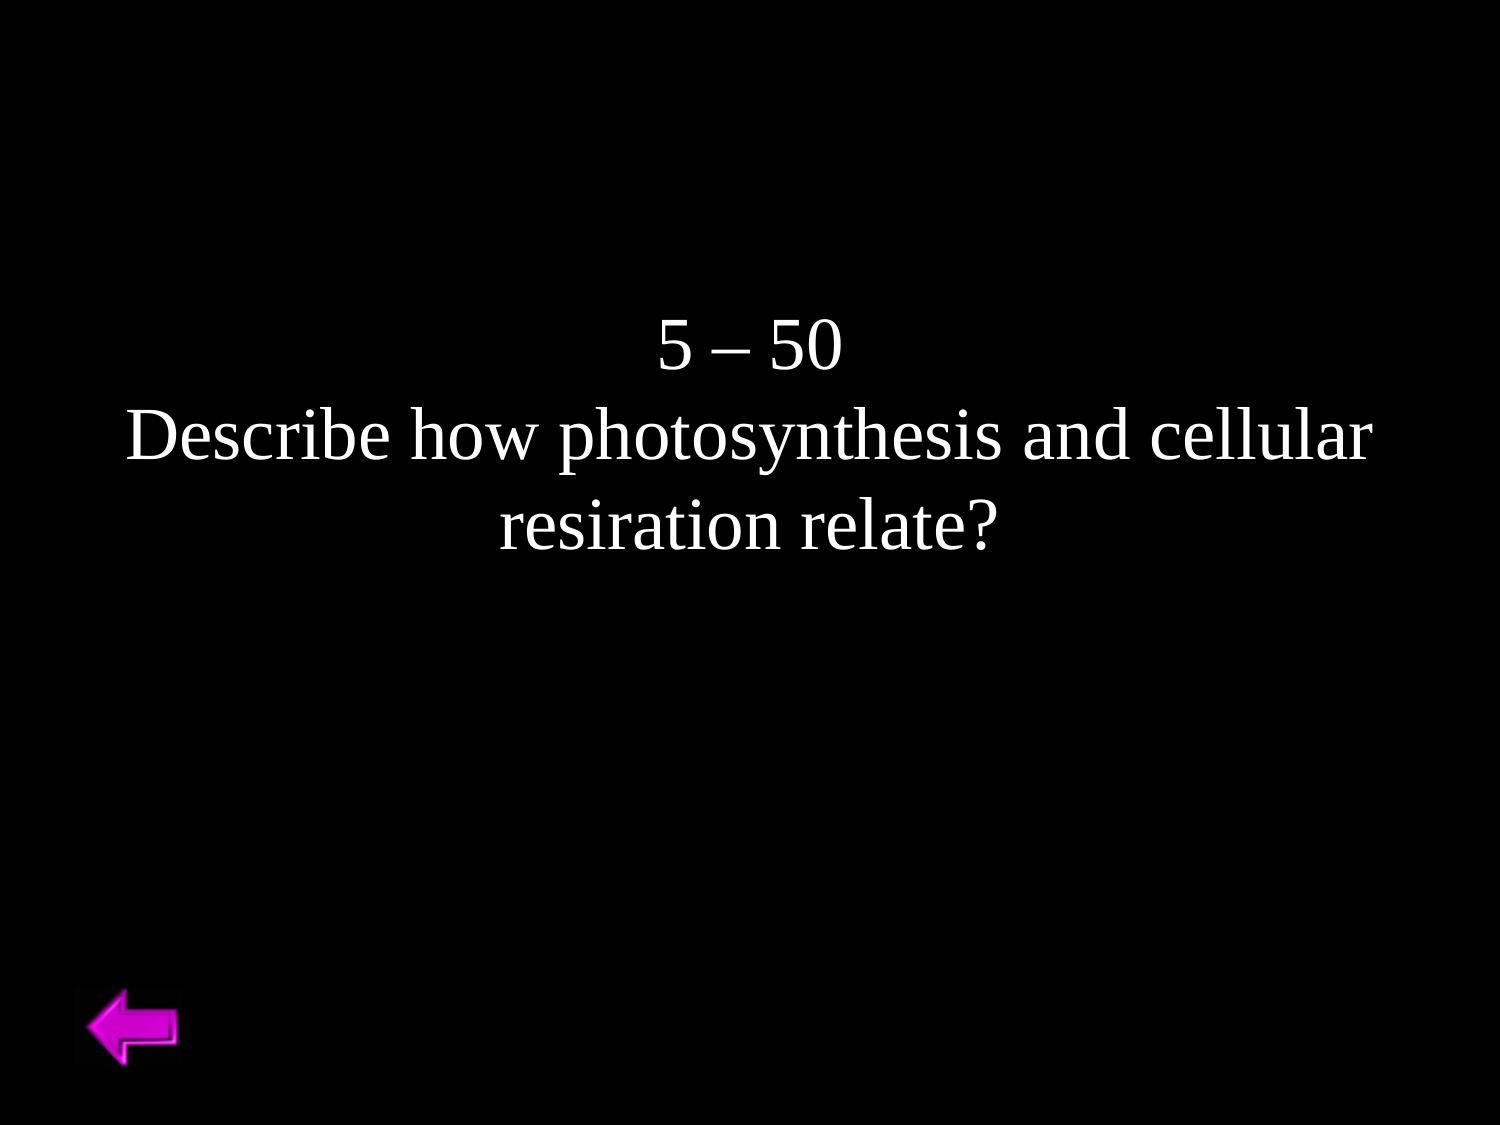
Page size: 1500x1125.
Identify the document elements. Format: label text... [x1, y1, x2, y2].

text_box 5 – 50 Describe how photosynthesis and cellular resiration relate? [12, 287, 1488, 573]
picture [74, 987, 183, 1066]
